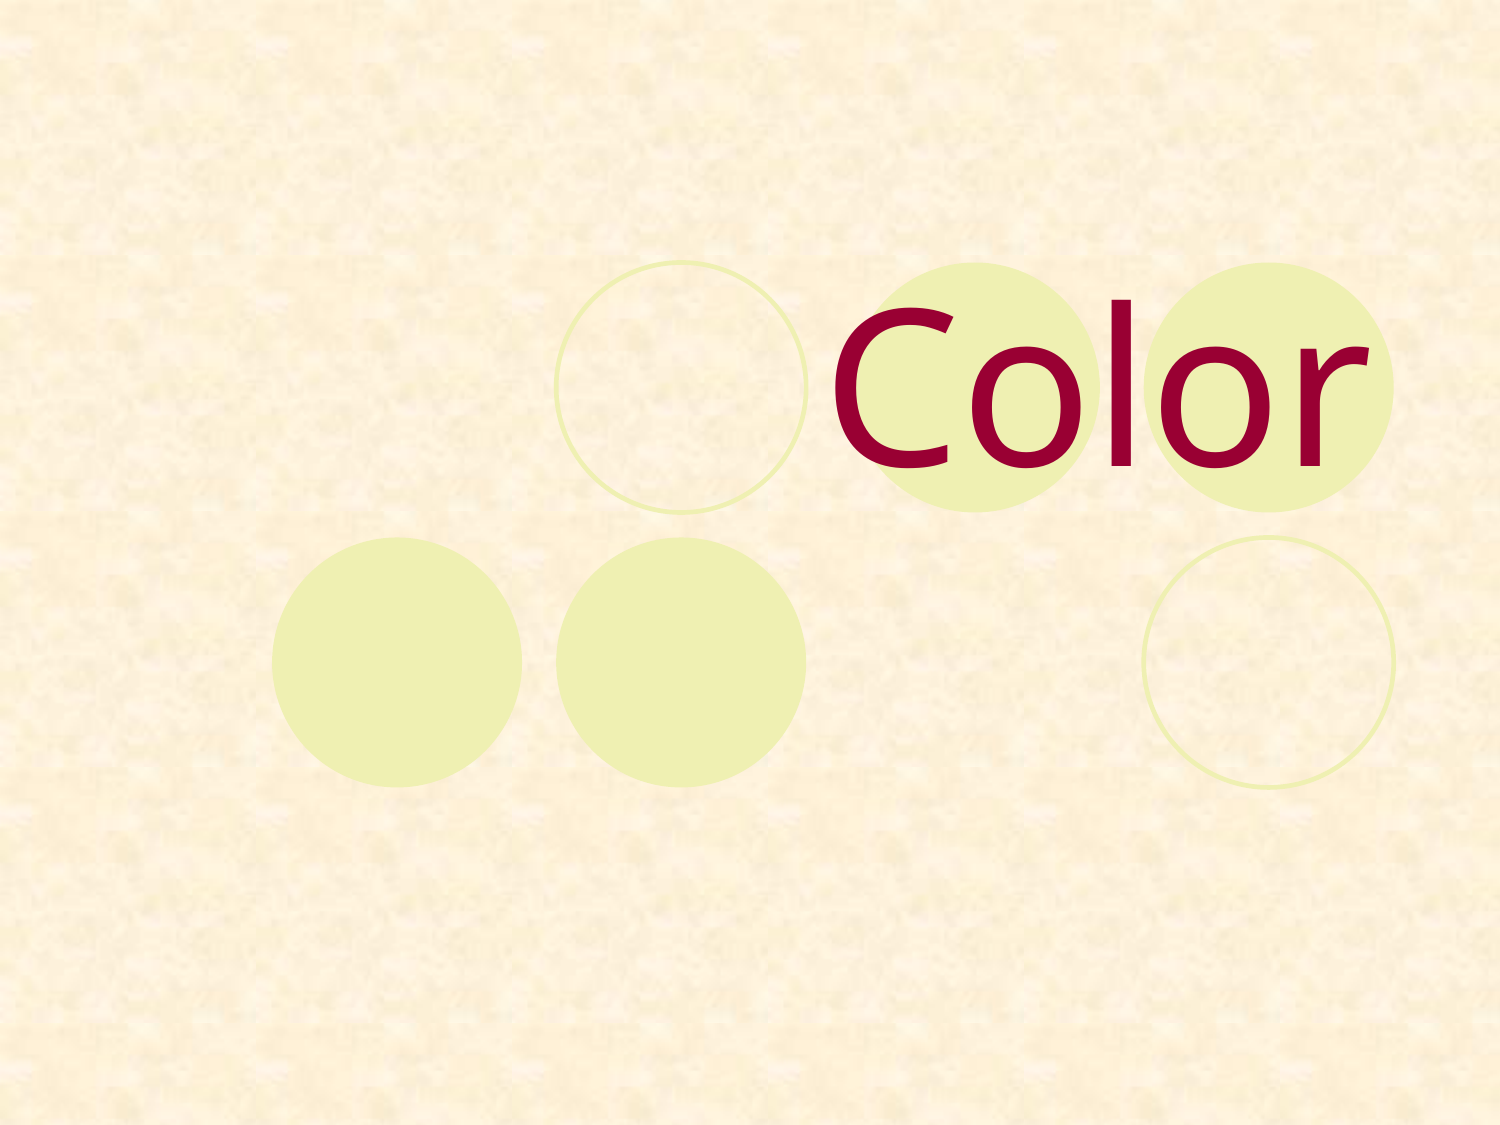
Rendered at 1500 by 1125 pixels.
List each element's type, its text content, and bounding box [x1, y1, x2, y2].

title Color [112, 199, 1388, 518]
picture [0, 0, 1500, 1125]
